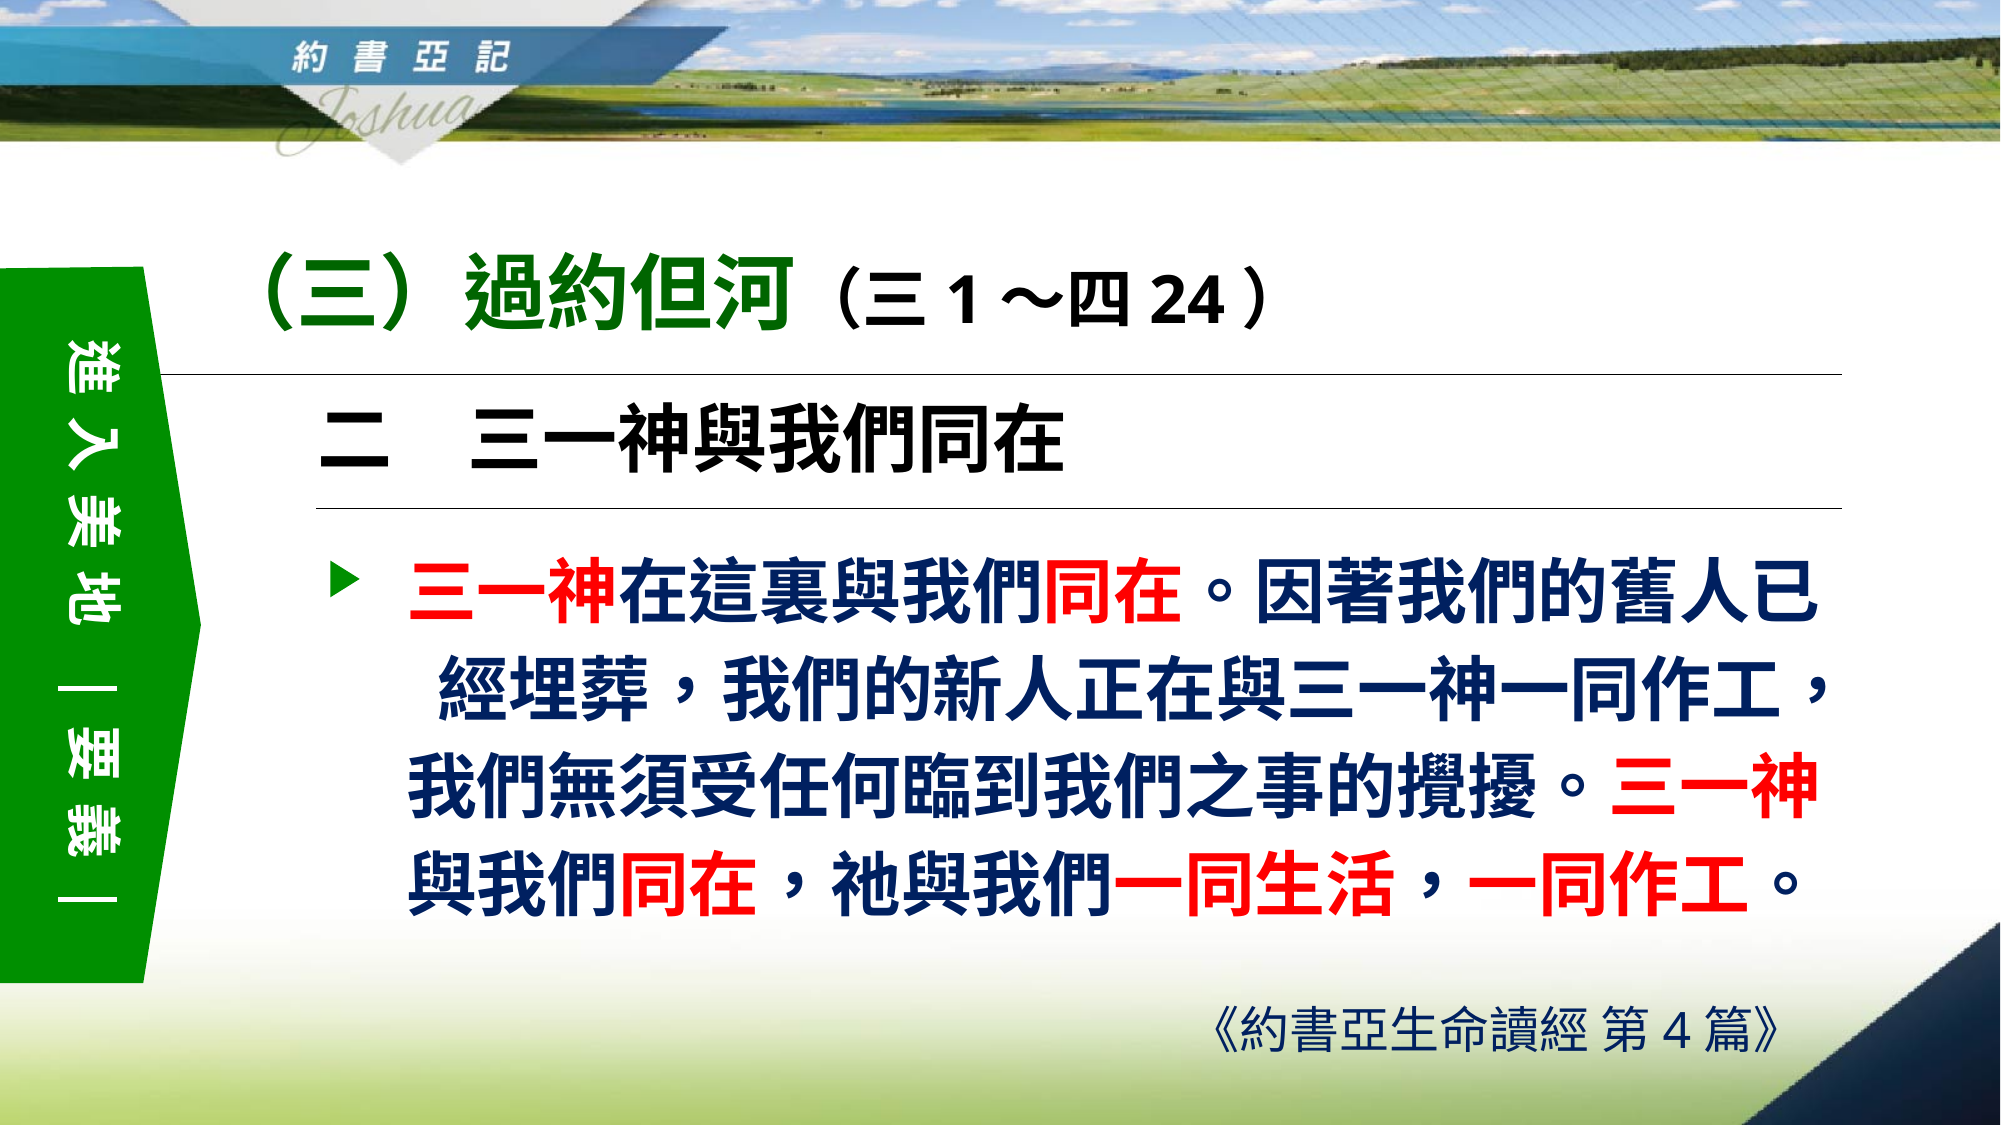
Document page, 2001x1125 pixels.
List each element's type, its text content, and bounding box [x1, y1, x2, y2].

text_box [329, 558, 362, 600]
text_box [0, 265, 202, 985]
picture [0, 0, 2001, 1125]
text_box 進入美地 要義 [38, 324, 137, 918]
text_box 二 三一神與我們同在 [302, 383, 1918, 489]
text_box 《約書亞生命讀經 第4篇》 [1174, 991, 2000, 1067]
text_box 三一神在這裏與我們同在。因著我們的舊人已 經埋葬，我們的新人正在與三一神一同作工，我們無須受任何臨到我們之事的攪擾。三一神與我們同在，祂與我們一同生活，一同作工。 [391, 526, 1851, 1030]
text_box （三）過約但河（三1～四24） [198, 232, 1372, 348]
